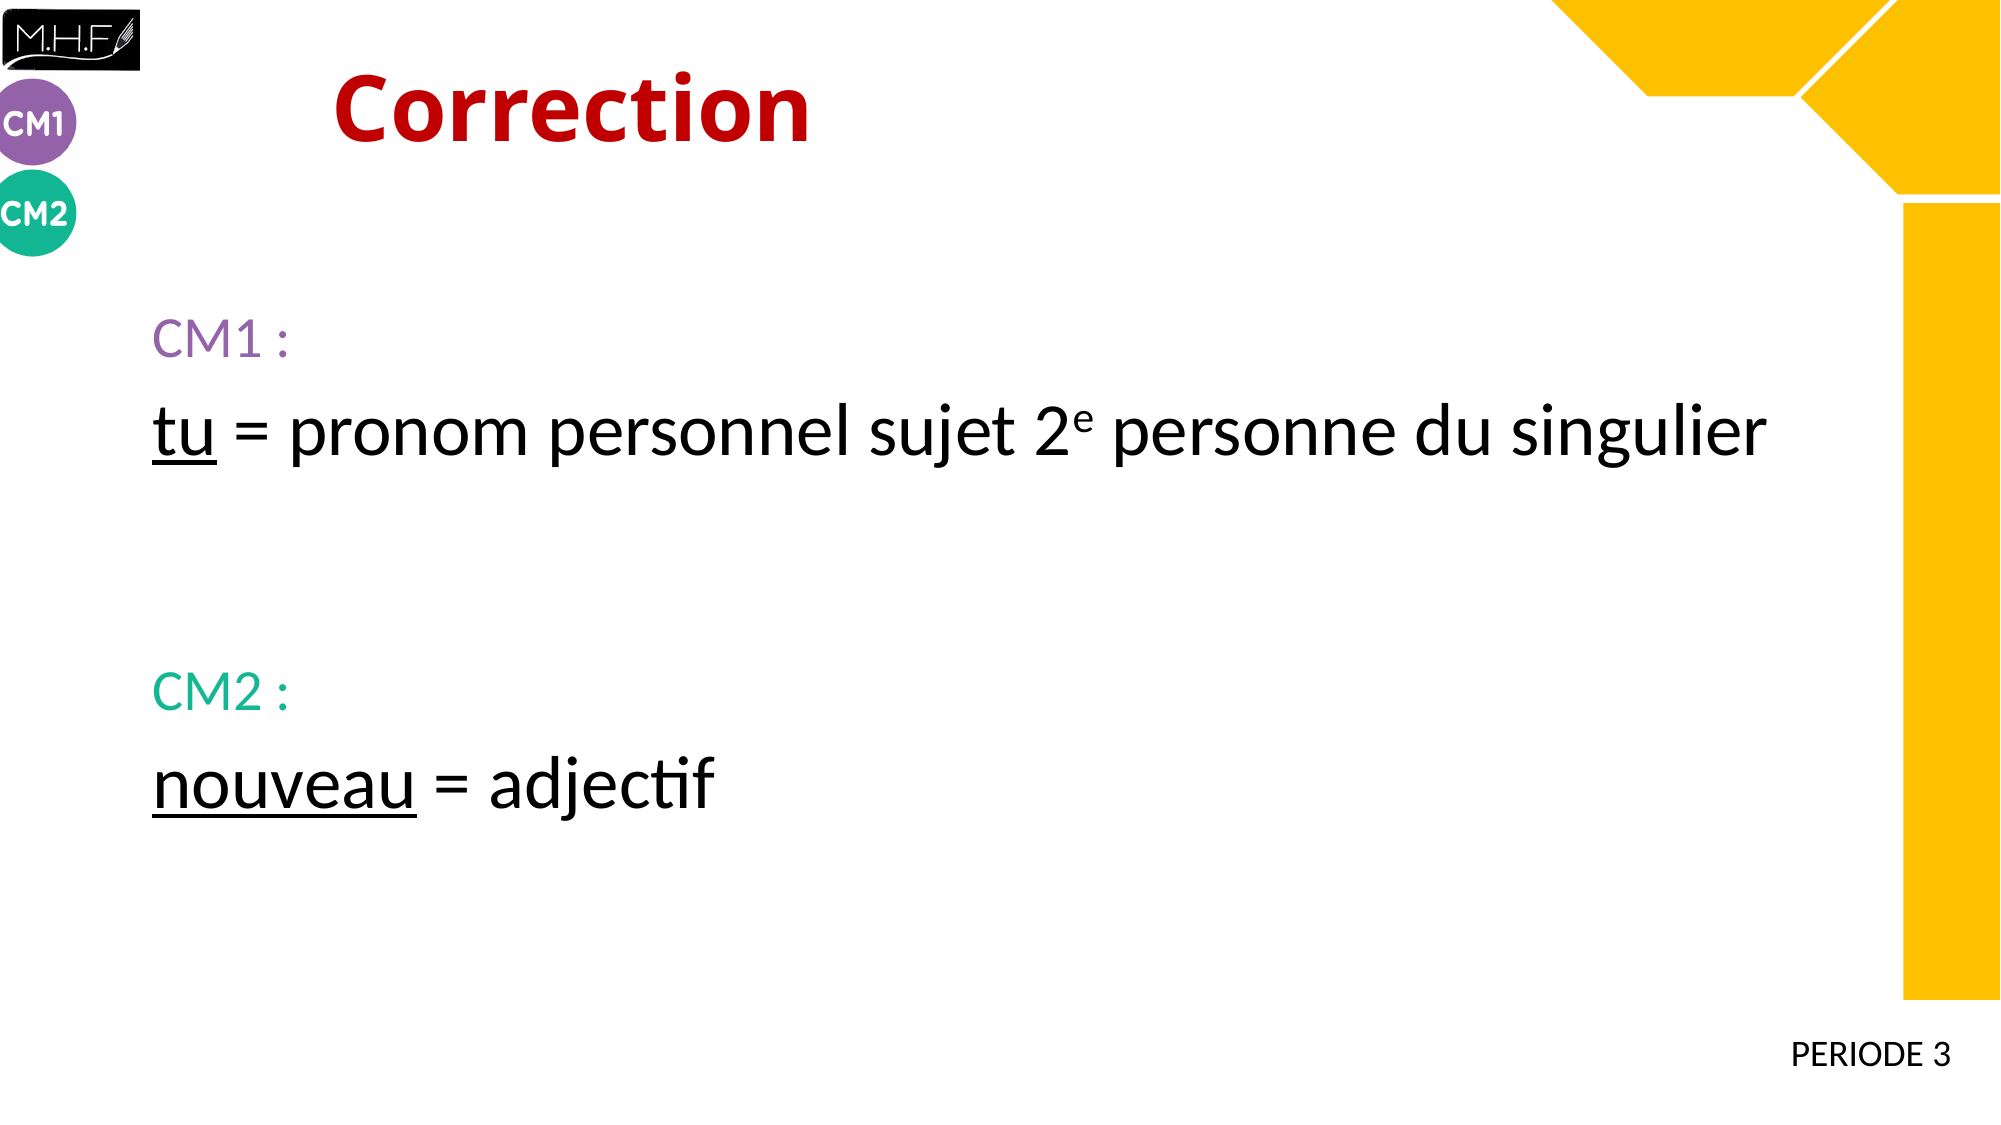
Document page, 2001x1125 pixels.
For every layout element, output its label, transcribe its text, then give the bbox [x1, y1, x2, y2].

list CM1 : tu = pronom personnel sujet 2e personne du singulier CM2 : nouveau = adjectif [137, 299, 1863, 1014]
picture [0, 7, 140, 259]
text_box [1902, 202, 2000, 1001]
title Correction [316, 3, 1863, 221]
text_box PERIODE 3 [1362, 1021, 1967, 1125]
text_box [1549, 0, 1892, 98]
text_box [1799, 0, 2000, 196]
